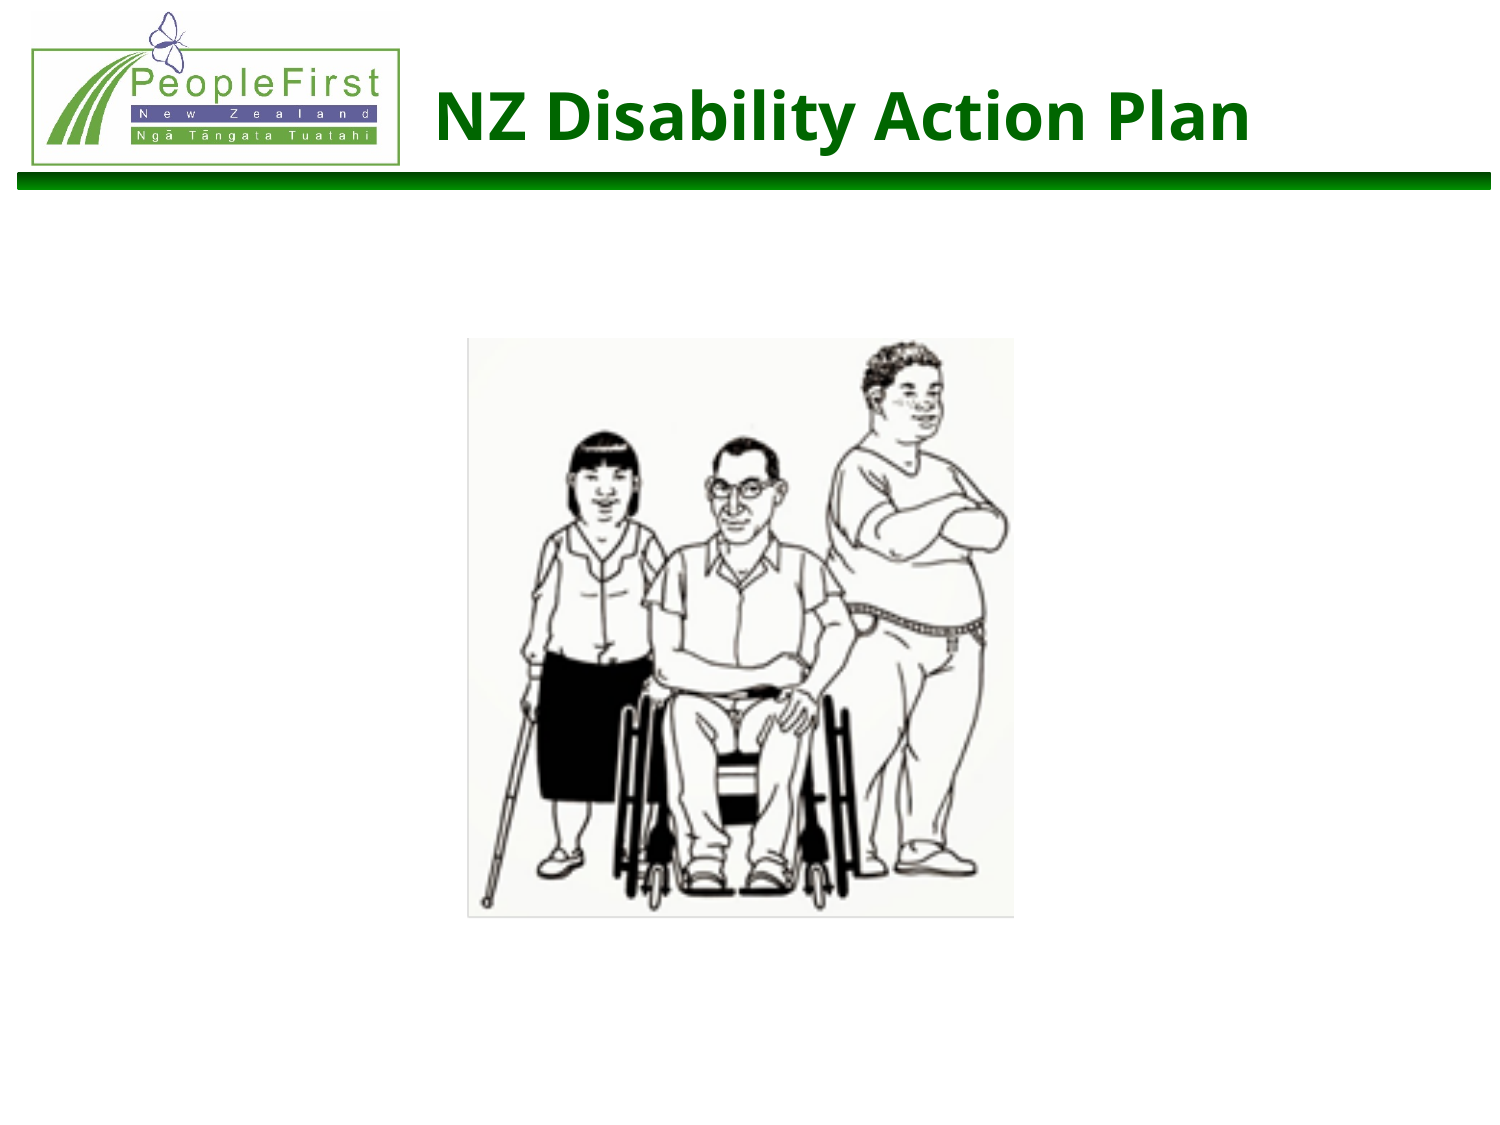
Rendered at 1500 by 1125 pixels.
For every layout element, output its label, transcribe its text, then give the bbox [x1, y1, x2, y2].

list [466, 337, 1015, 921]
title NZ Disability Action Plan [419, 66, 1491, 145]
picture [31, 11, 400, 166]
